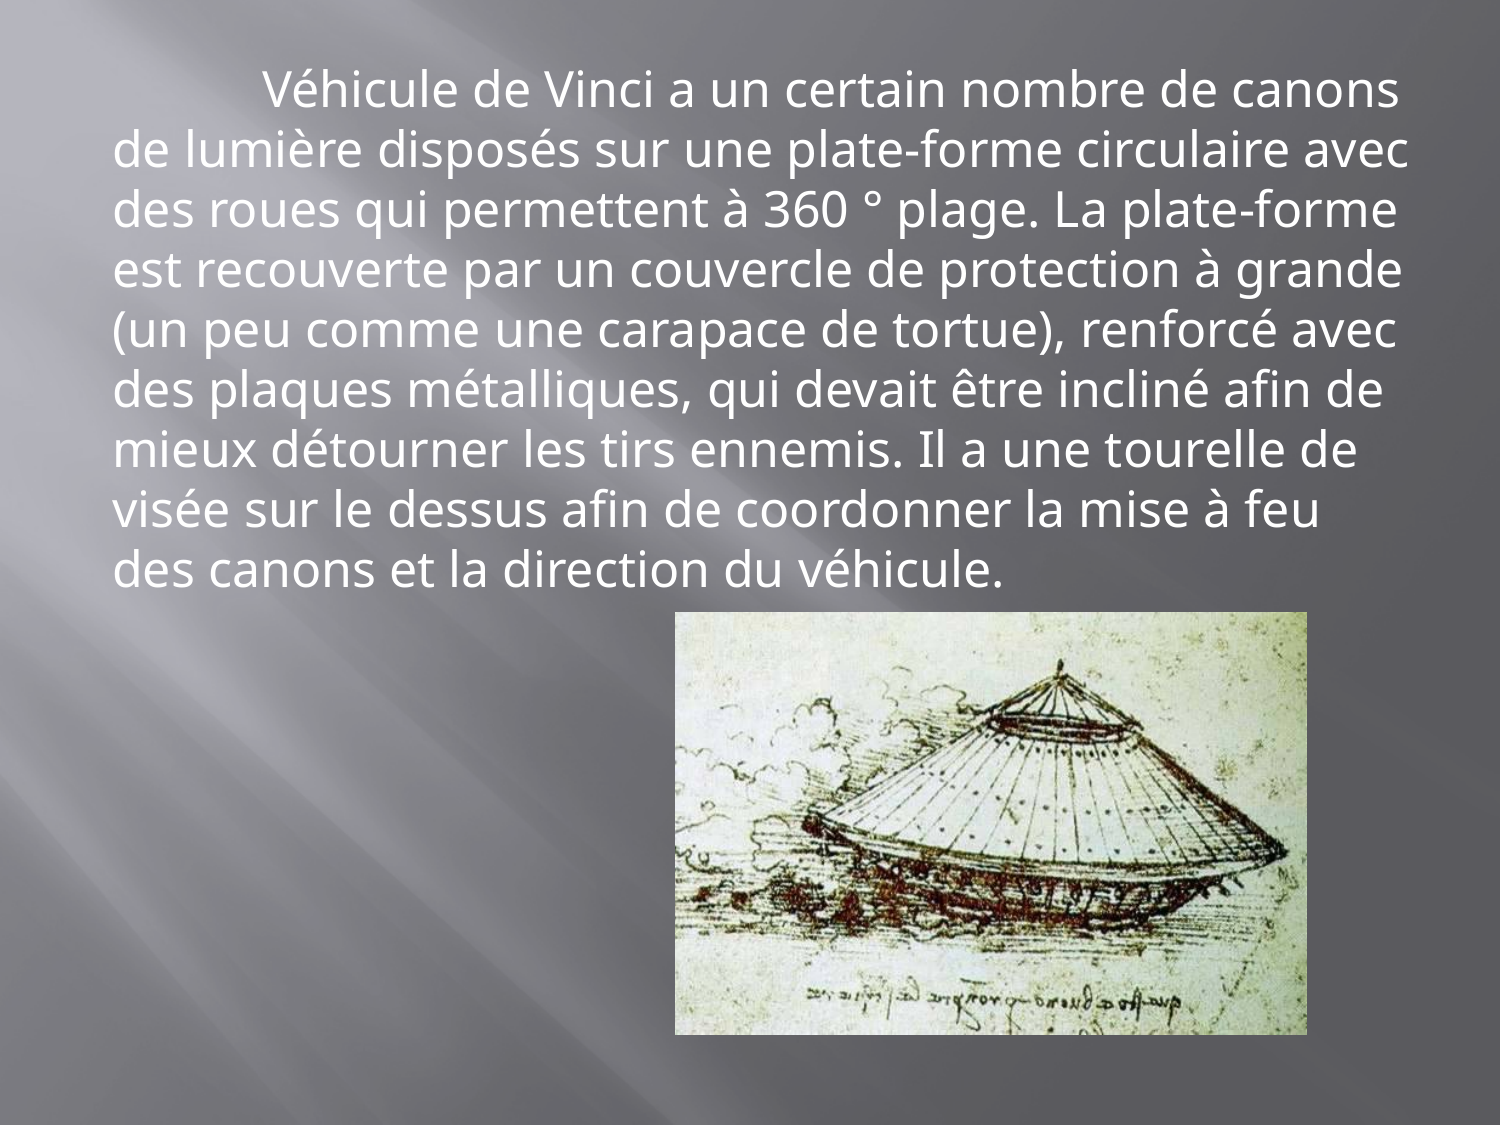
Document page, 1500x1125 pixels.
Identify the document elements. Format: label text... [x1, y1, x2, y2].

list Véhicule de Vinci a un certain nombre de canons de lumière disposés sur une plate-forme circulaire avec des roues qui permettent à 360 ° plage. La plate-forme est recouverte par un couvercle de protection à grande (un peu comme une carapace de tortue), renforcé avec des plaques métalliques, qui devait être incliné afin de mieux détourner les tirs ennemis. Il a une tourelle de visée sur le dessus afin de coordonner la mise à feu des canons et la direction du véhicule. [75, 50, 1425, 650]
picture [674, 612, 1308, 1035]
